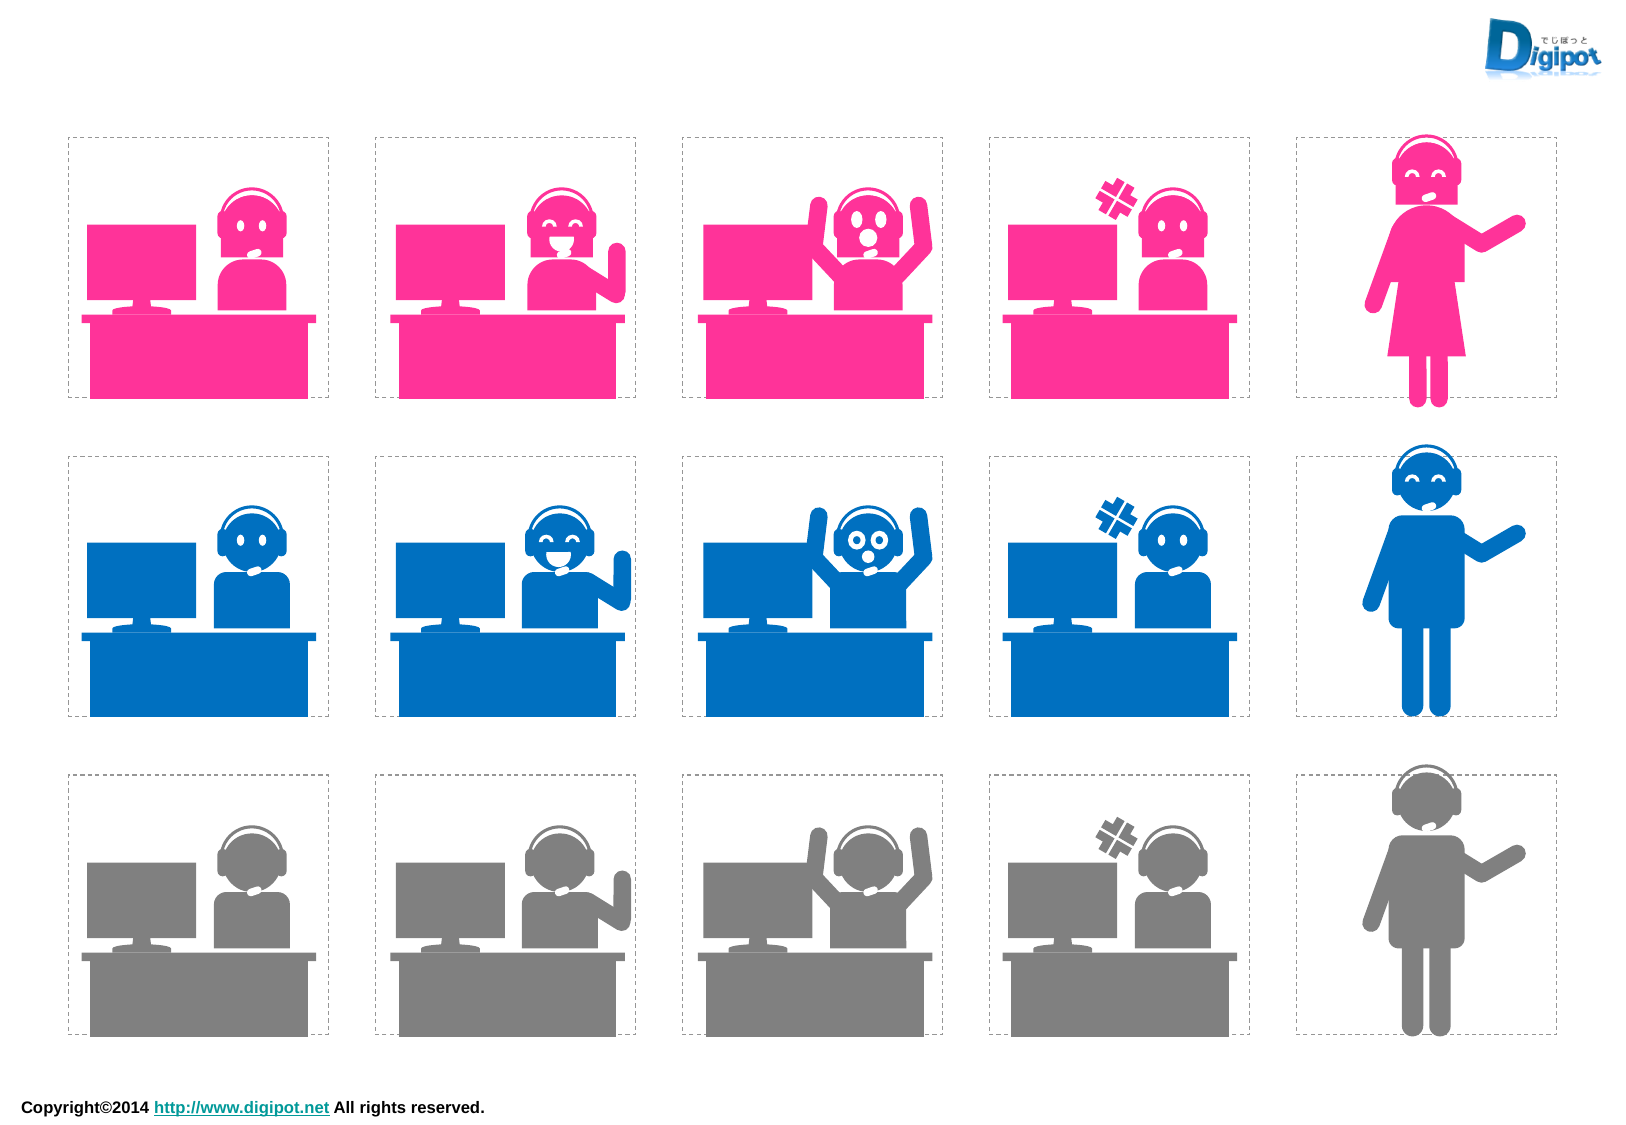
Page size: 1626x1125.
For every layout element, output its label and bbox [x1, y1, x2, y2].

text_box [390, 505, 634, 717]
text_box [1375, 444, 1529, 717]
text_box [390, 187, 629, 399]
text_box [697, 825, 933, 1037]
text_box [1377, 134, 1529, 408]
picture [1485, 18, 1602, 82]
text_box [1002, 179, 1238, 399]
text_box [1002, 499, 1238, 717]
text_box [81, 825, 317, 1037]
text_box [1002, 819, 1238, 1037]
text_box [697, 505, 933, 717]
text_box [1375, 764, 1529, 1037]
text_box [697, 187, 933, 399]
text_box [81, 505, 317, 717]
text_box [390, 825, 634, 1037]
text_box [81, 187, 317, 399]
